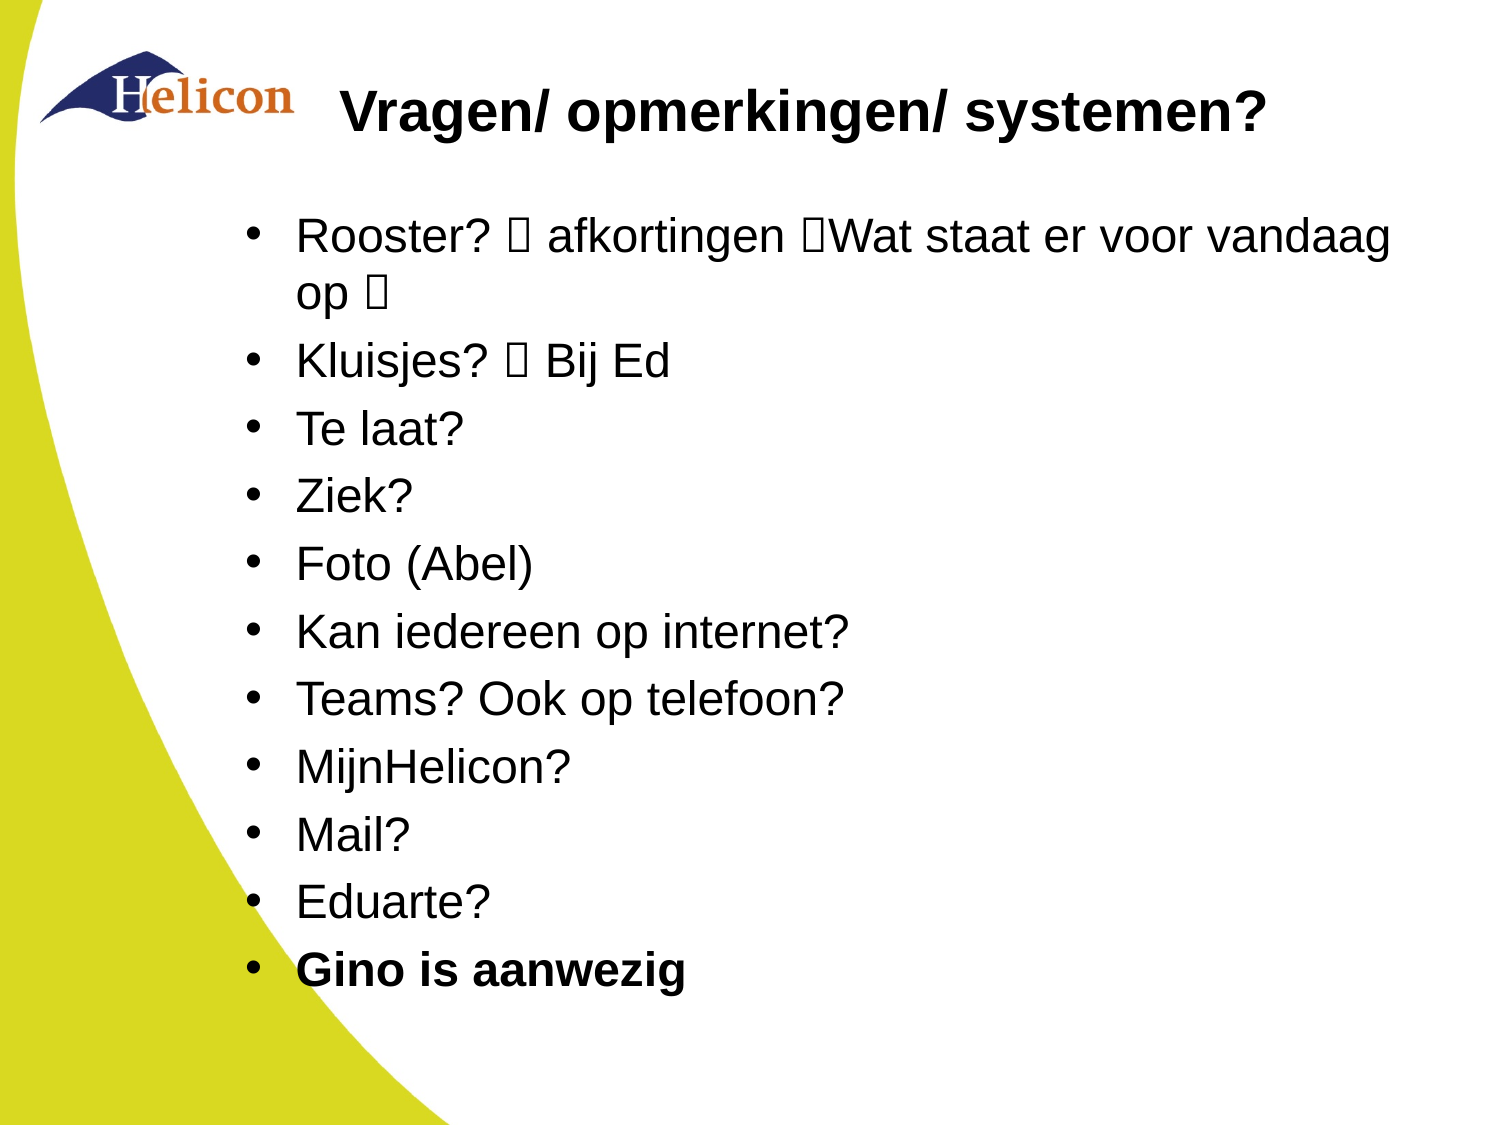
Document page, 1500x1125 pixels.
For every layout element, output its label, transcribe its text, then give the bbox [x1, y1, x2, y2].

list Rooster?  afkortingen Wat staat er voor vandaag op  Kluisjes?  Bij Ed Te laat? Ziek? Foto (Abel) Kan iedereen op internet? Teams? Ook op telefoon? MijnHelicon? Mail? Eduarte? Gino is aanwezig [230, 196, 1425, 1005]
picture [0, 0, 1500, 1125]
title Vragen/ opmerkingen/ systemen? [324, 54, 1415, 161]
